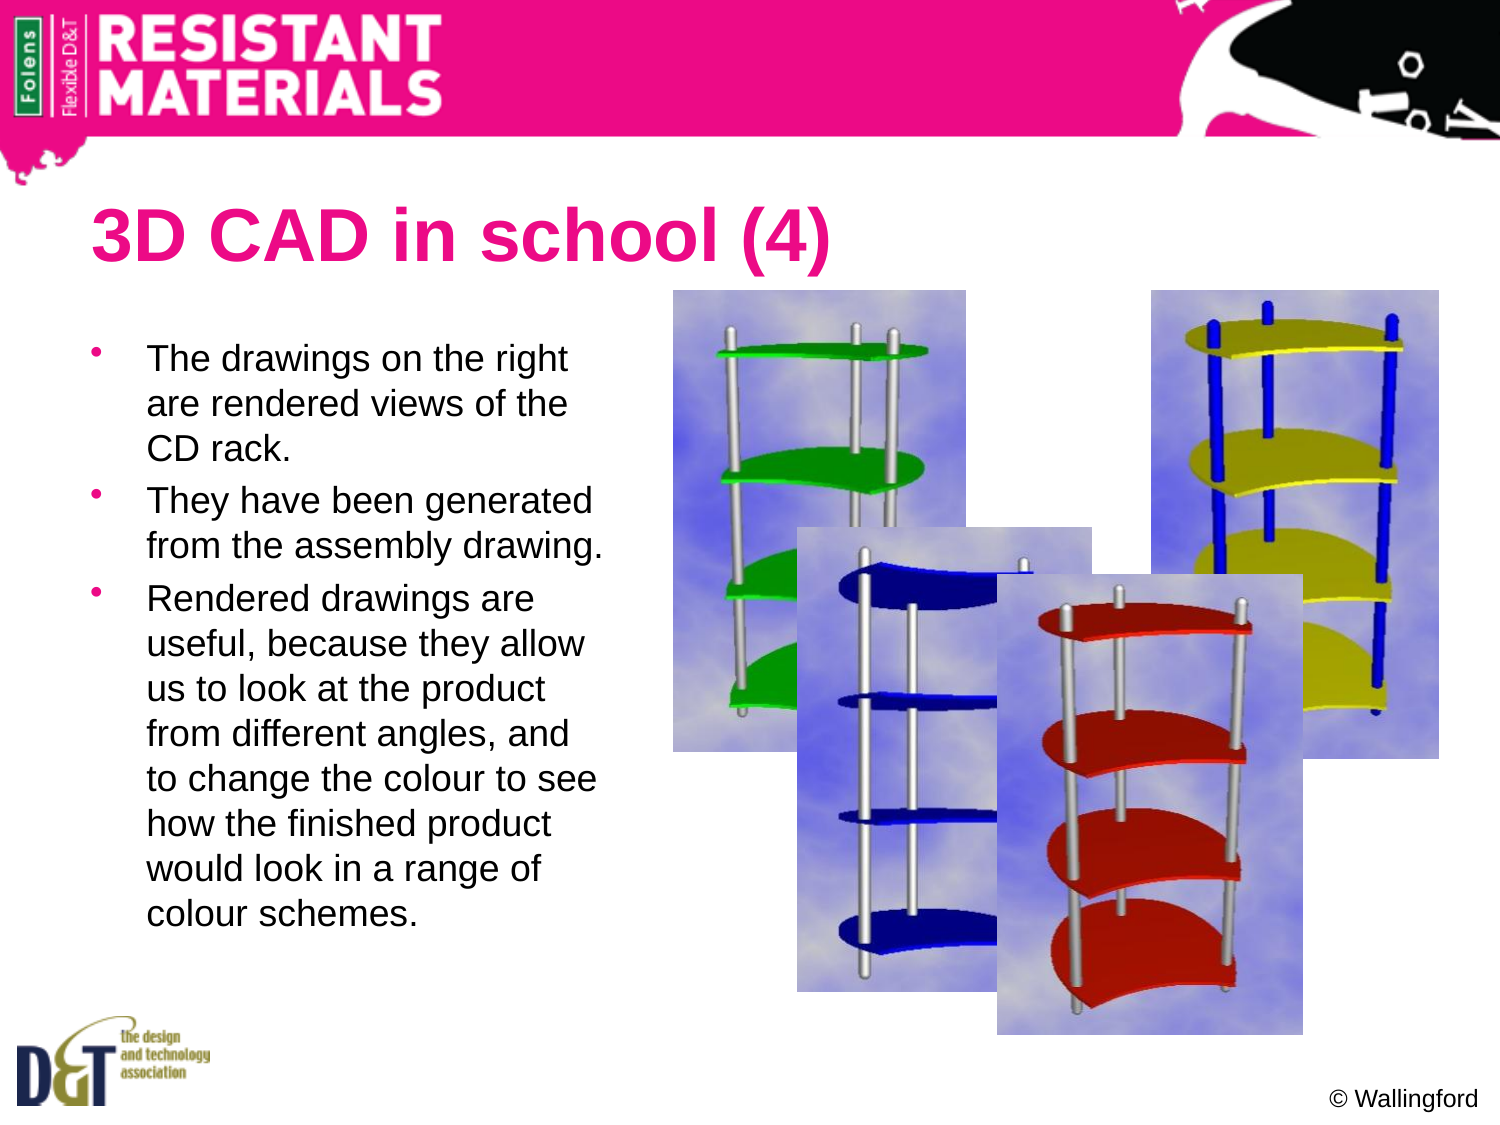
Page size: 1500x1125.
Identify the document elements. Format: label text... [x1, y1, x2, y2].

list The drawings on the right are rendered views of the CD rack. They have been generated from the assembly drawing. Rendered drawings are useful, because they allow us to look at the product from different angles, and to change the colour to see how the finished product would look in a range of colour schemes. [75, 326, 621, 1005]
title 3D CAD in school (4) [76, 160, 1427, 301]
picture [0, 0, 1500, 1125]
text_box © Wallingford [1257, 1074, 1495, 1125]
